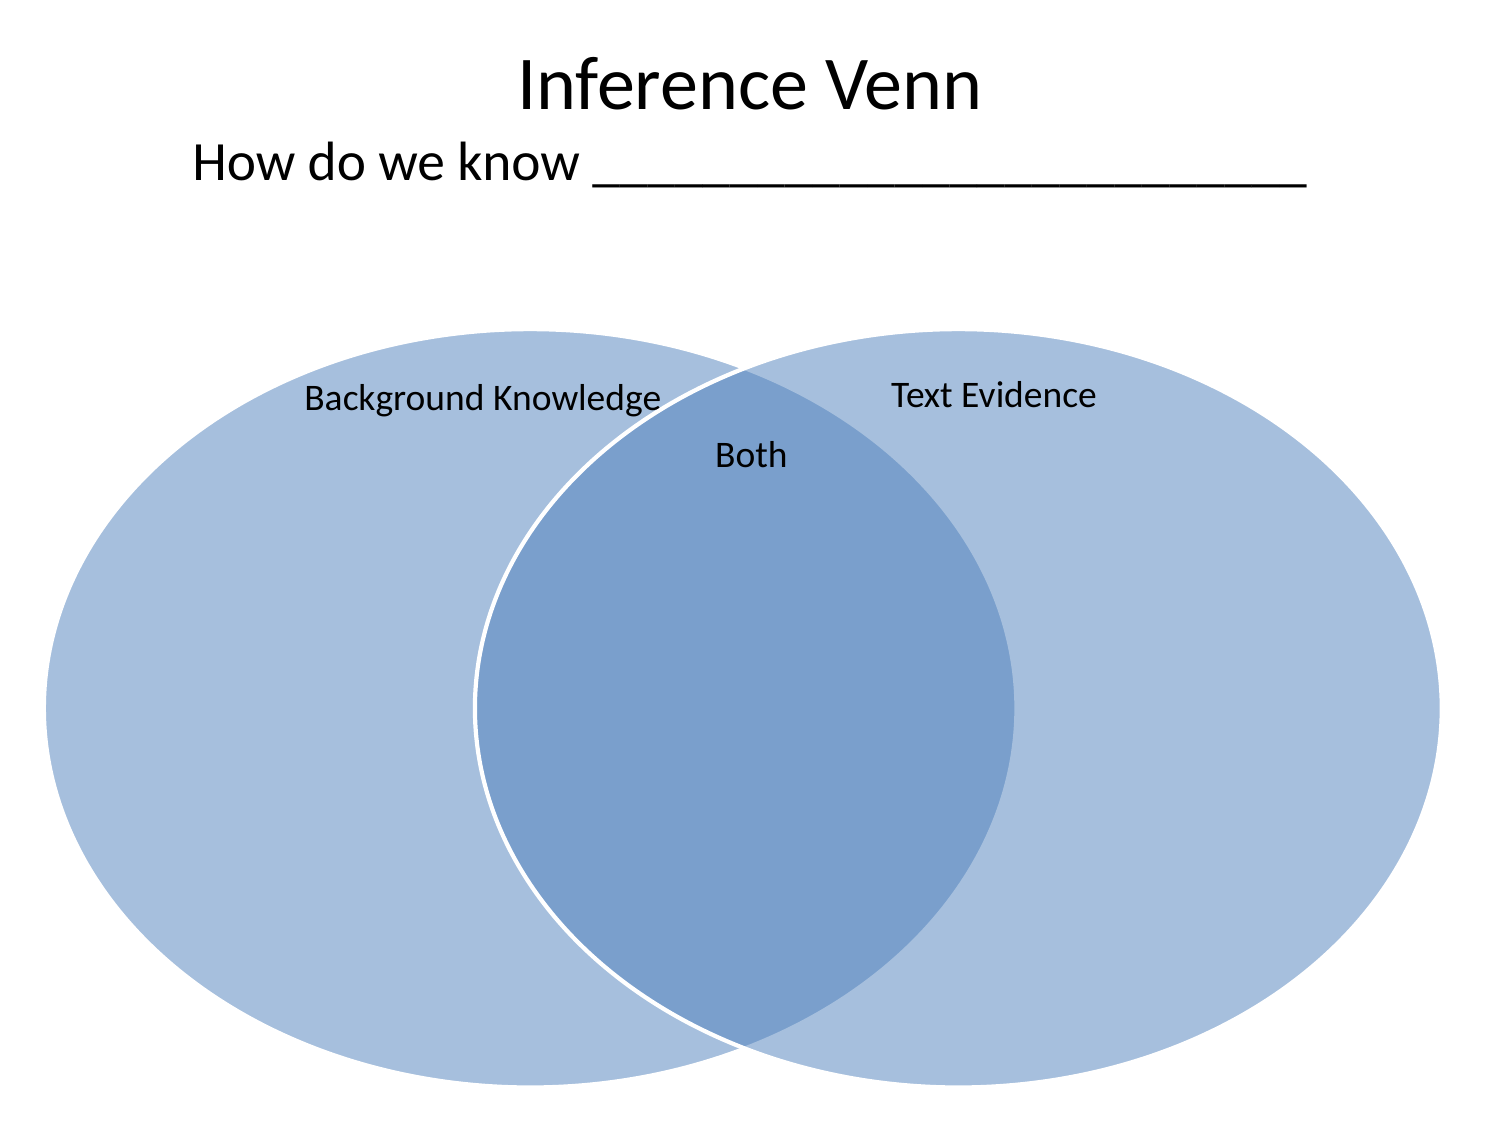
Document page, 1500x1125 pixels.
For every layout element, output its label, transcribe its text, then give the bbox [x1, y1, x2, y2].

subtitle [1329, 845, 1413, 1038]
title Inference Venn How do we know __________________________ [62, 24, 1438, 200]
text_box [187, 362, 1326, 1055]
subtitle [647, 337, 842, 360]
subtitle [75, 849, 182, 1038]
subtitle [1074, 337, 1413, 572]
subtitle [75, 337, 413, 568]
